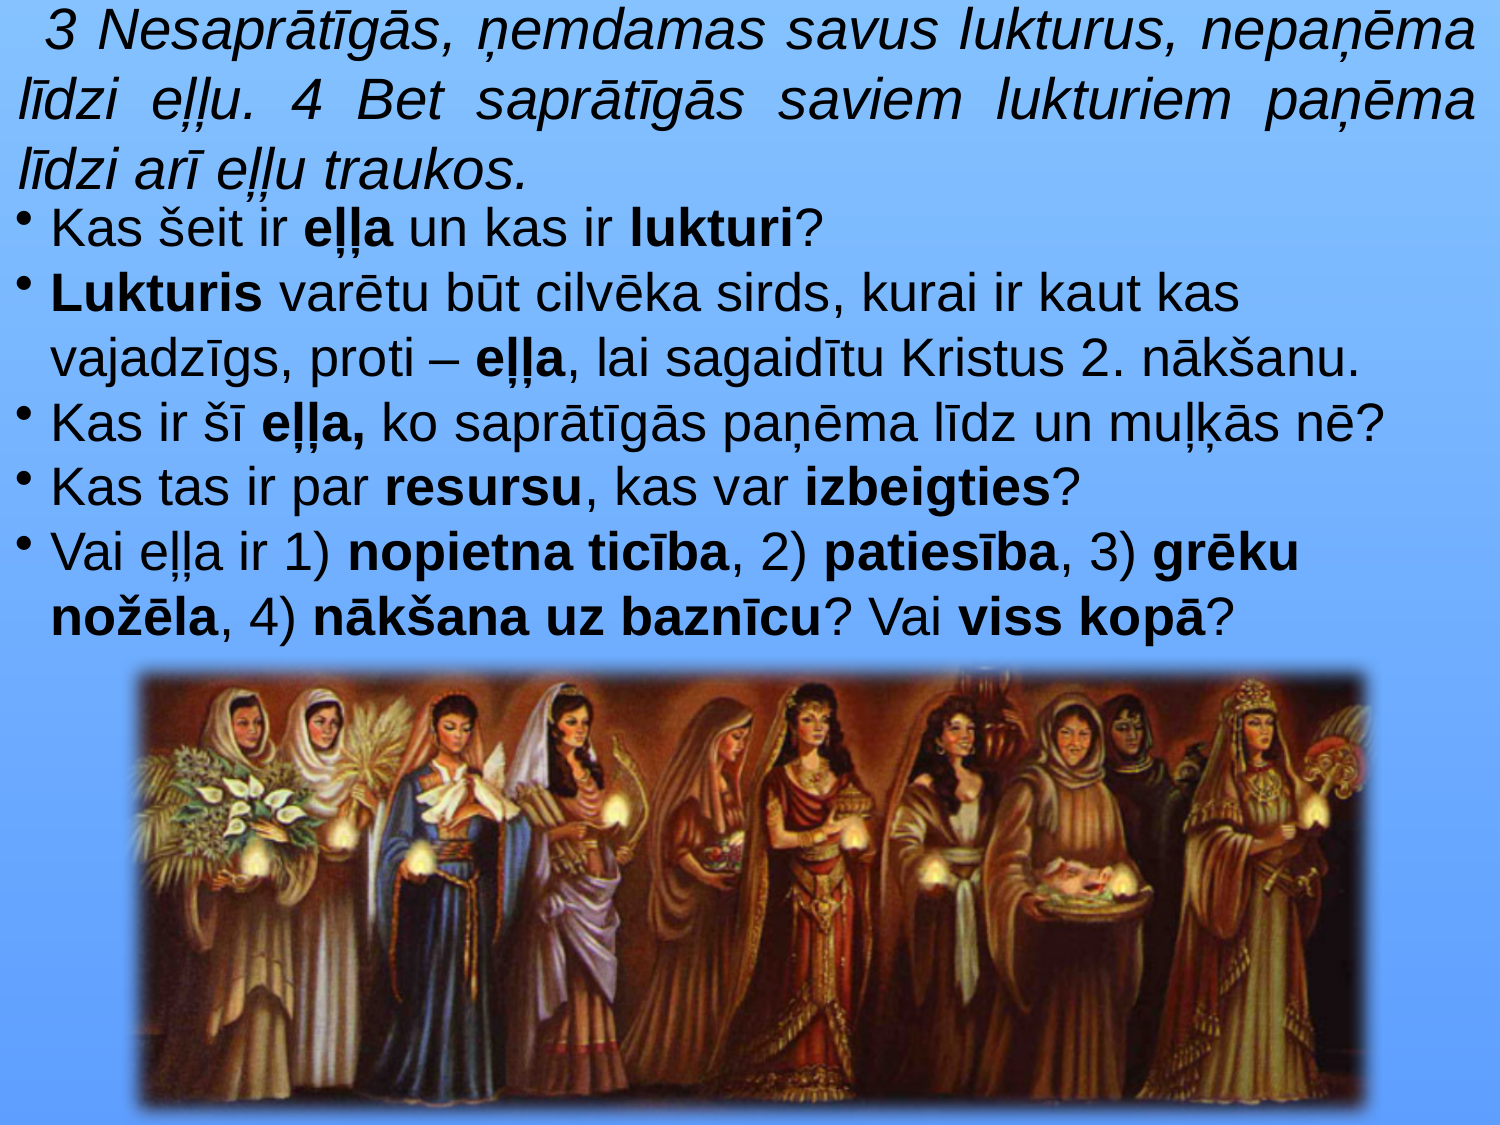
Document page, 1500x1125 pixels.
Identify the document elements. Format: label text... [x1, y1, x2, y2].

picture [121, 656, 1383, 1125]
text_box Kas šeit ir eļļa un kas ir lukturi? Lukturis varētu būt cilvēka sirds, kurai ir kaut kas vajadzīgs, proti – eļļa, lai sagaidītu Kristus 2. nākšanu. Kas ir šī eļļa, ko saprātīgās paņēma līdz un muļķās nē? Kas tas ir par resursu, kas var izbeigties? Vai eļļa ir 1) nopietna ticība, 2) patiesība, 3) grēku nožēla, 4) nākšana uz baznīcu? Vai viss kopā? [0, 184, 1500, 654]
list 3 Nesaprātīgās, ņemdamas savus lukturus, nepaņēma līdzi eļļu. 4 Bet saprātīgās saviem lukturiem paņēma līdzi arī eļļu traukos. [0, 0, 1494, 184]
